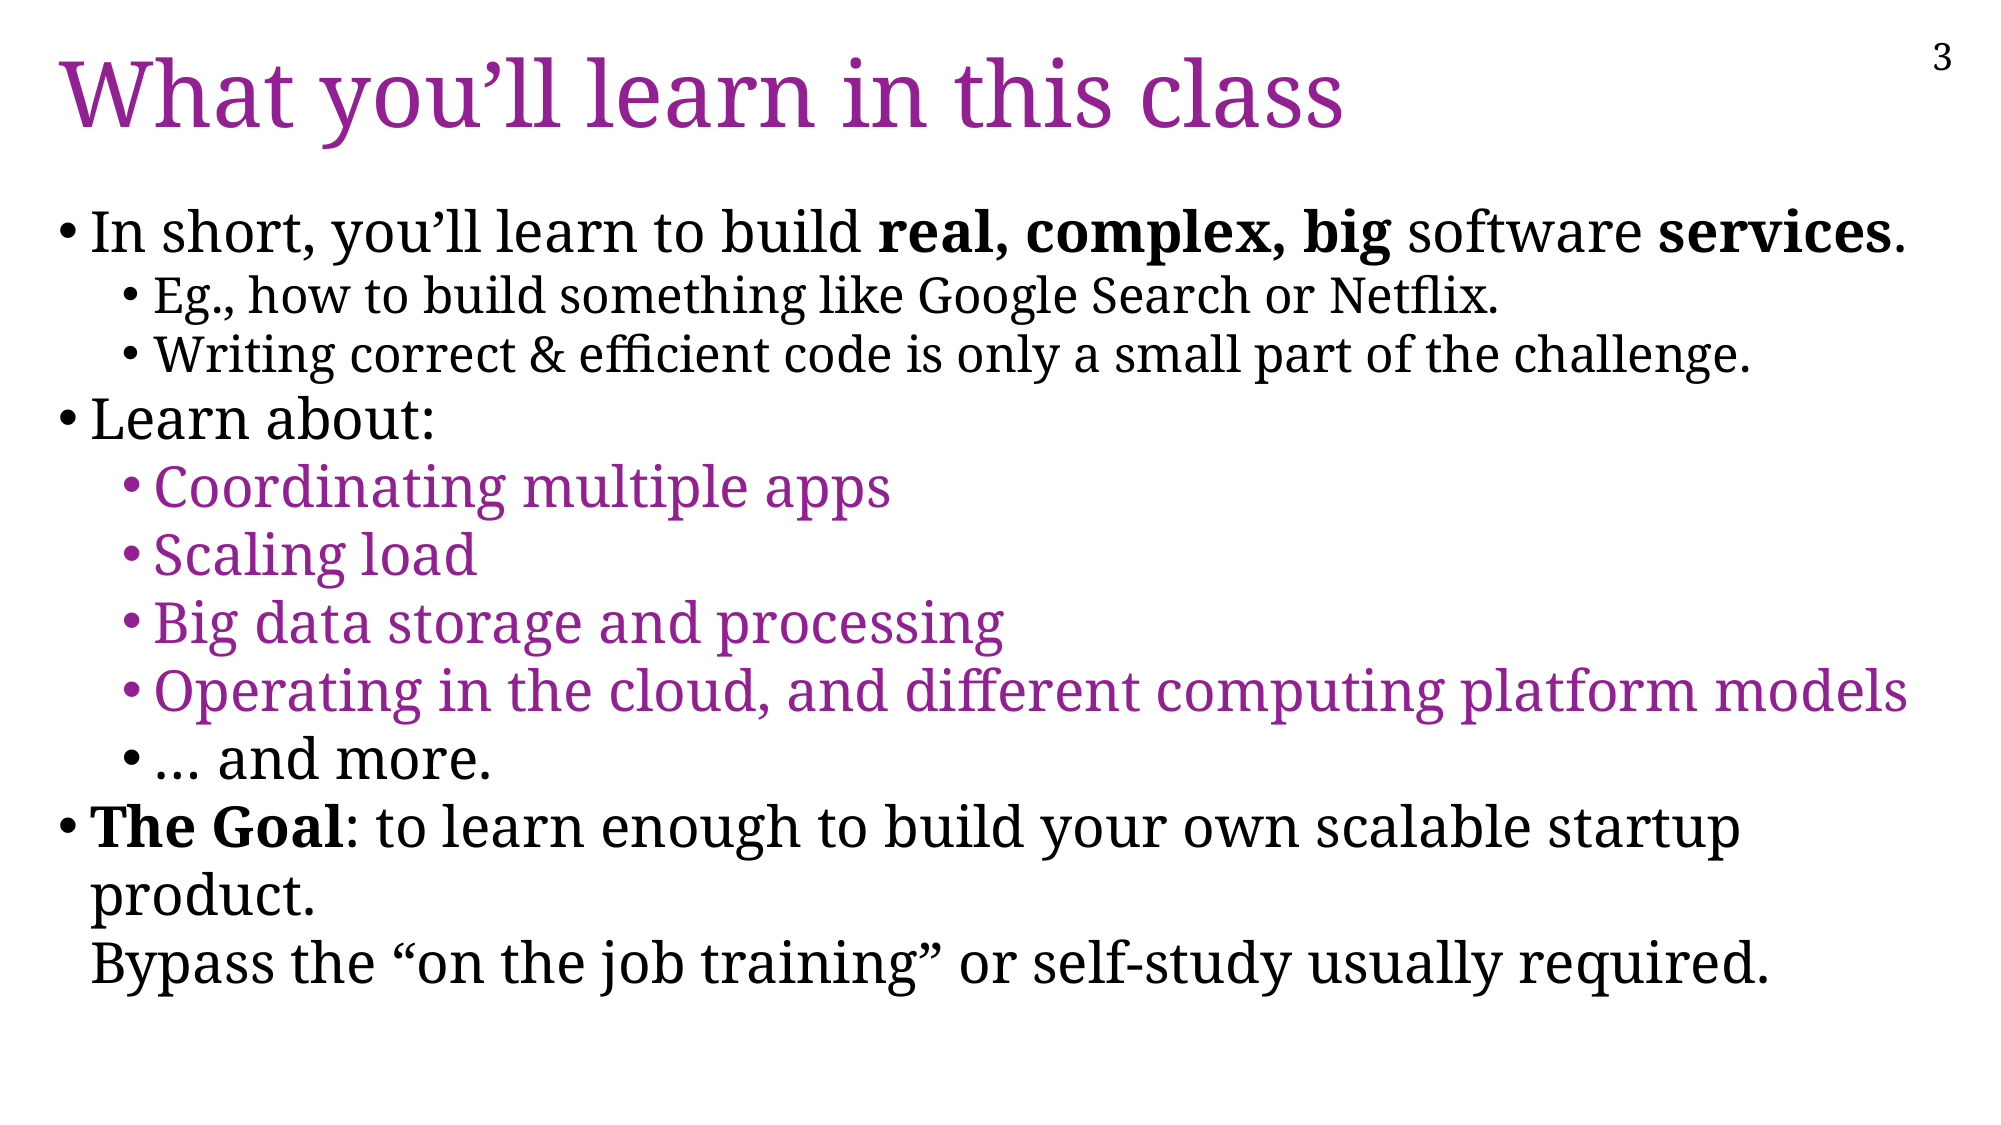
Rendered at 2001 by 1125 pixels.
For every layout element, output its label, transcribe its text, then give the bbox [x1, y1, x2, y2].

title What you’ll learn in this class [43, 25, 1953, 171]
list In short, you’ll learn to build real, complex, big software services. Eg., how to build something like Google Search or Netflix. Writing correct & efficient code is only a small part of the challenge. Learn about: Coordinating multiple apps Scaling load Big data storage and processing Operating in the cloud, and different computing platform models … and more. The Goal: to learn enough to build your own scalable startup product. Bypass the “on the job training” or self-study usually required. [43, 188, 1953, 1106]
